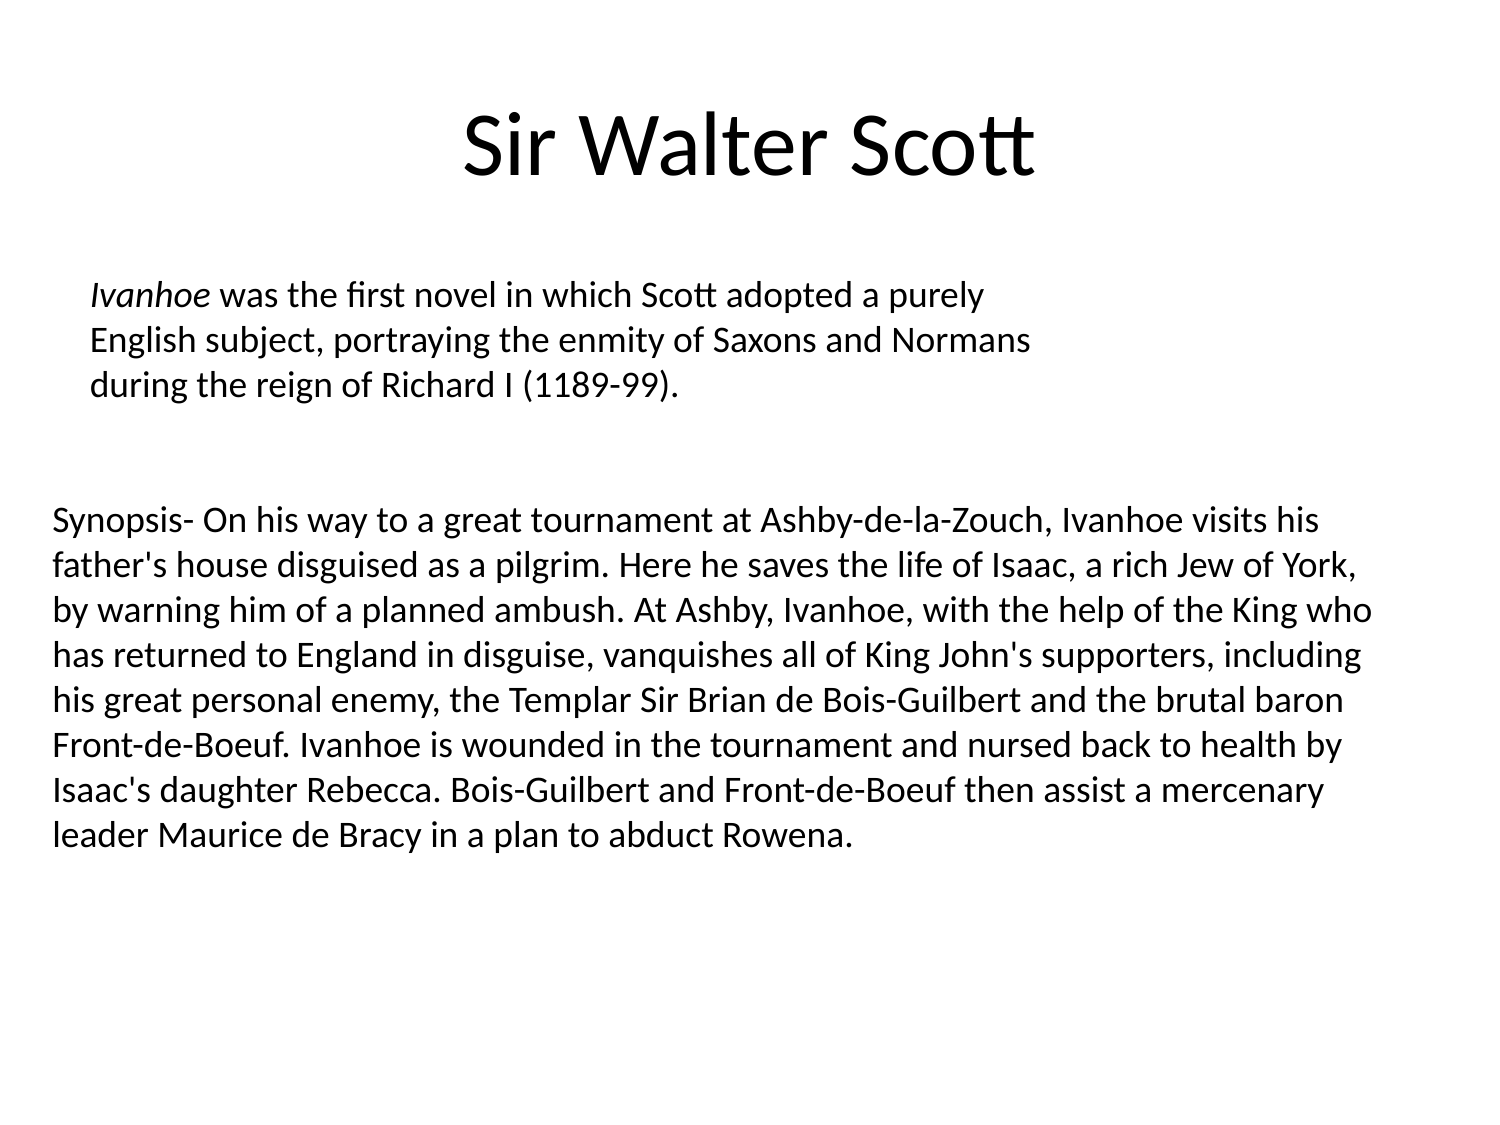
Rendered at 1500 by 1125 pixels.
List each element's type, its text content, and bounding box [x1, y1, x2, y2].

text_box Ivanhoe was the first novel in which Scott adopted a purely English subject, portraying the enmity of Saxons and Normans during the reign of Richard I (1189-99). [75, 262, 1088, 413]
text_box Synopsis- On his way to a great tournament at Ashby-de-la-Zouch, Ivanhoe visits his father's house disguised as a pilgrim. Here he saves the life of Isaac, a rich Jew of York, by warning him of a planned ambush. At Ashby, Ivanhoe, with the help of the King who has returned to England in disguise, vanquishes all of King John's supporters, including his great personal enemy, the Templar Sir Brian de Bois-Guilbert and the brutal baron Front-de-Boeuf. Ivanhoe is wounded in the tournament and nursed back to health by Isaac's daughter Rebecca. Bois-Guilbert and Front-de-Boeuf then assist a mercenary leader Maurice de Bracy in a plan to abduct Rowena. [37, 487, 1400, 863]
title Sir Walter Scott [75, 45, 1425, 233]
